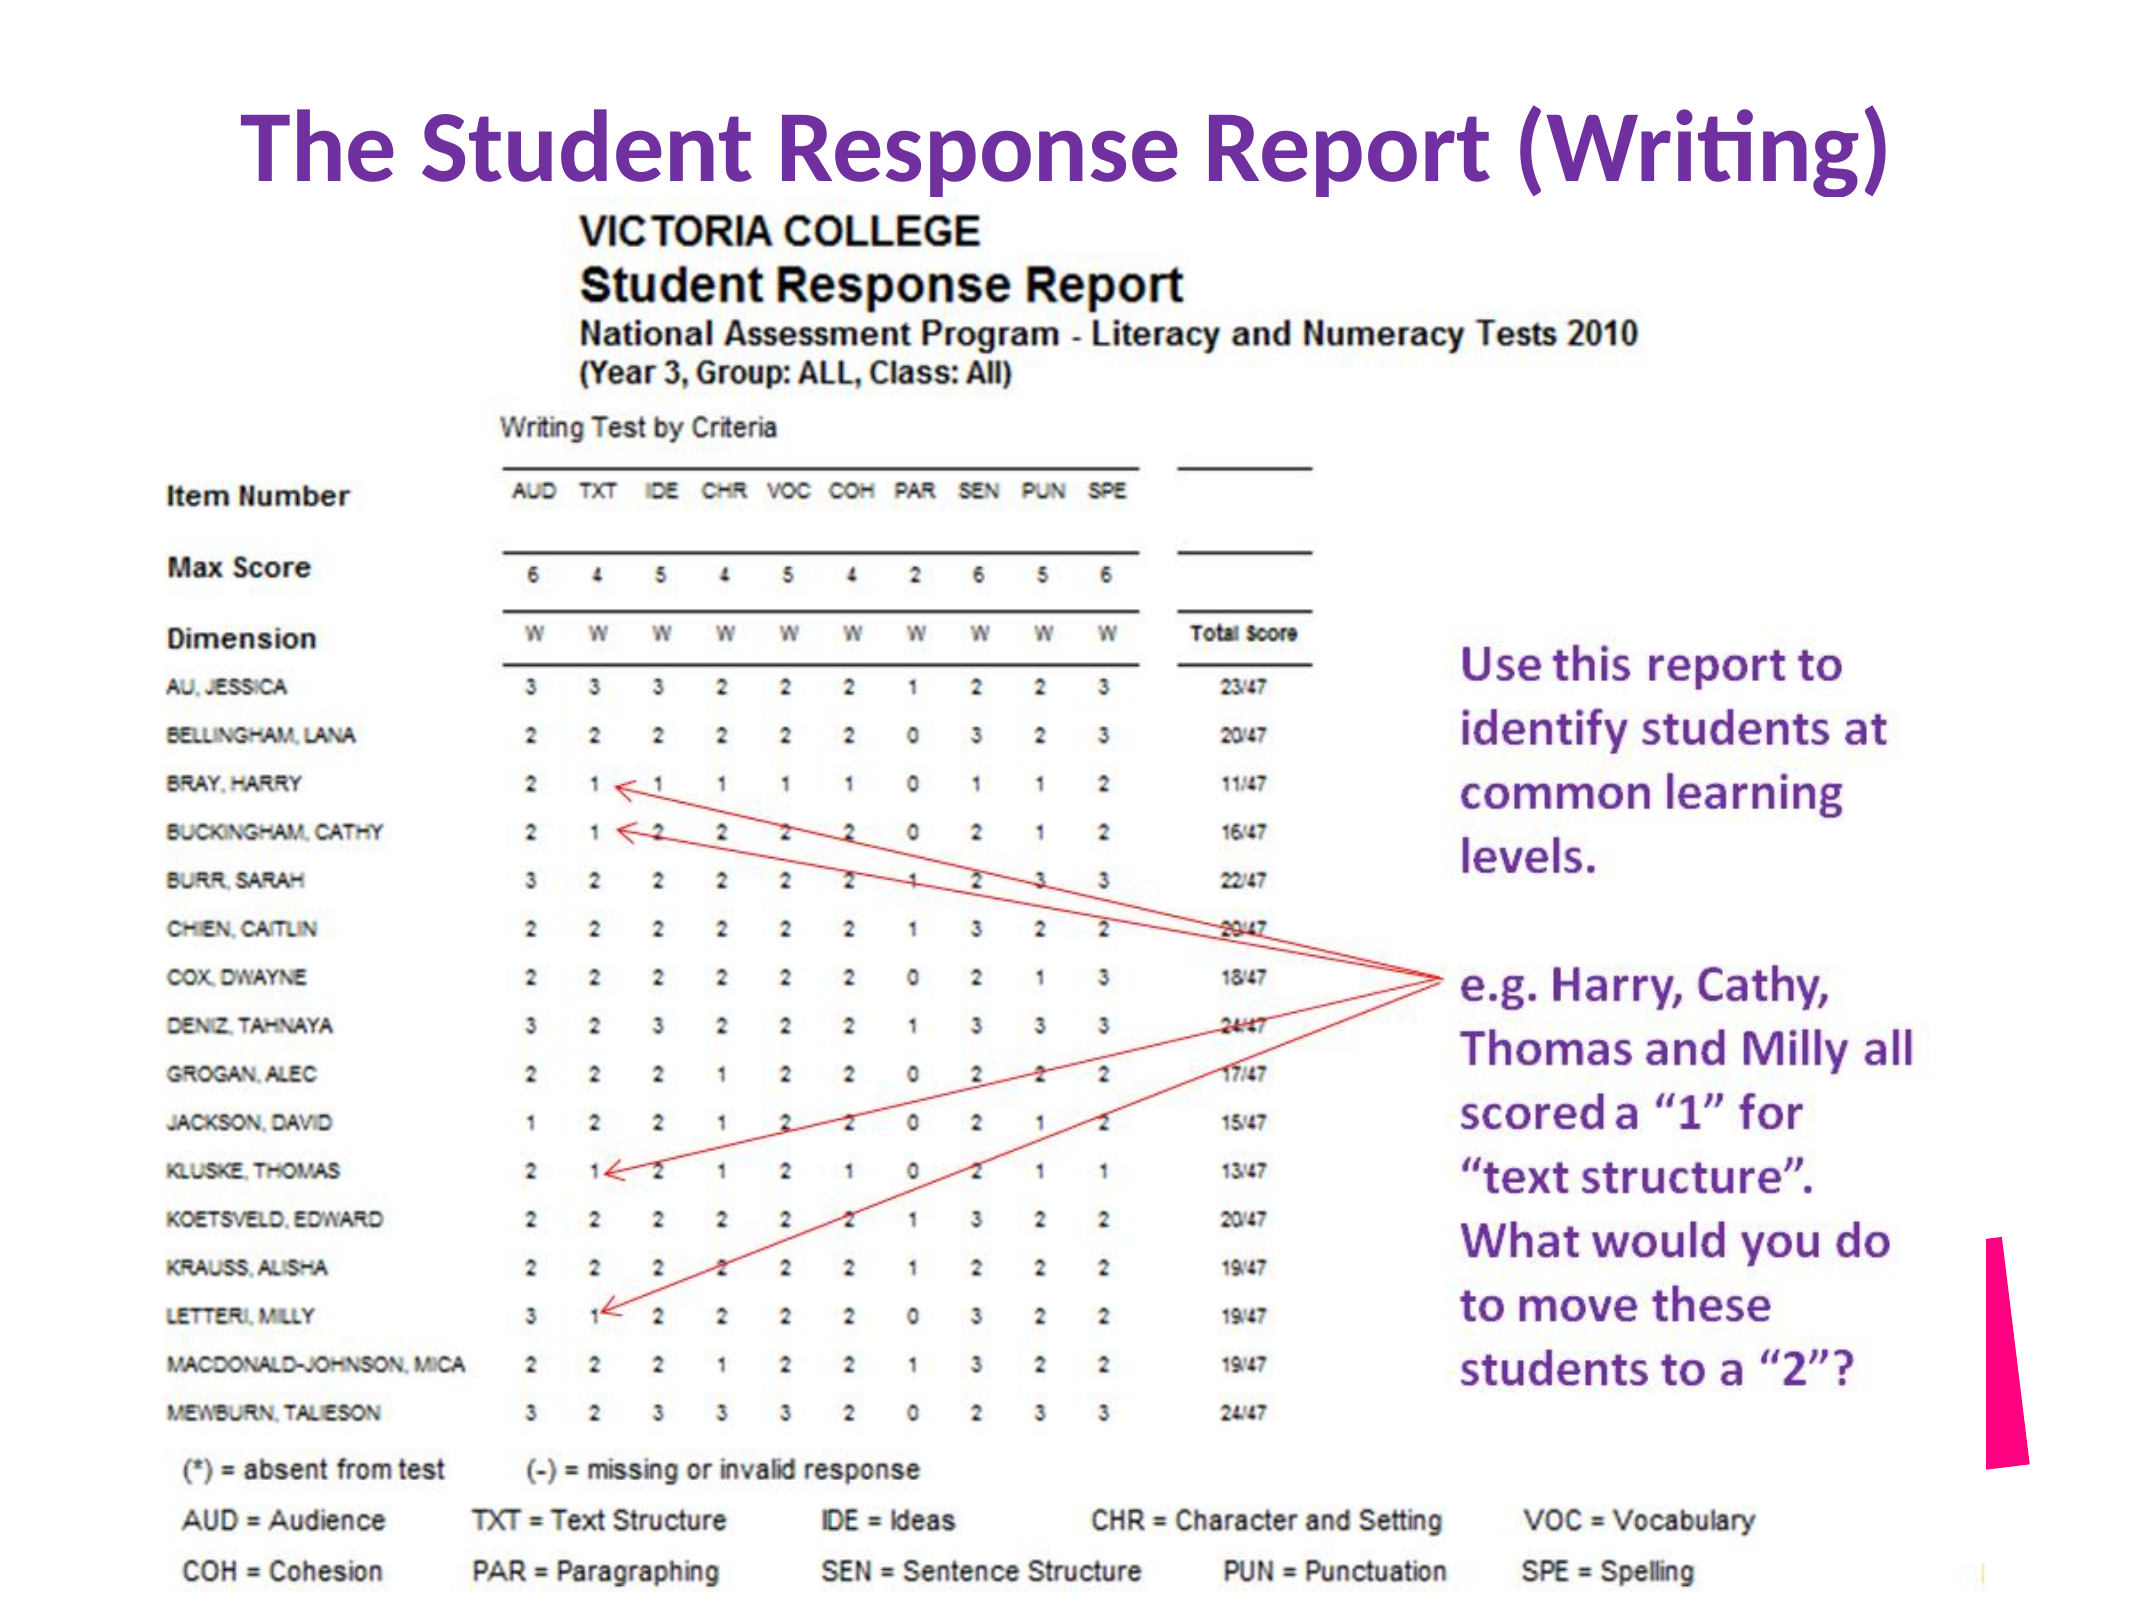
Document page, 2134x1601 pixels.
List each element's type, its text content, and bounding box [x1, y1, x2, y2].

text_box The Student Response Report (Writing) [0, 68, 2133, 214]
picture [136, 197, 2030, 1601]
